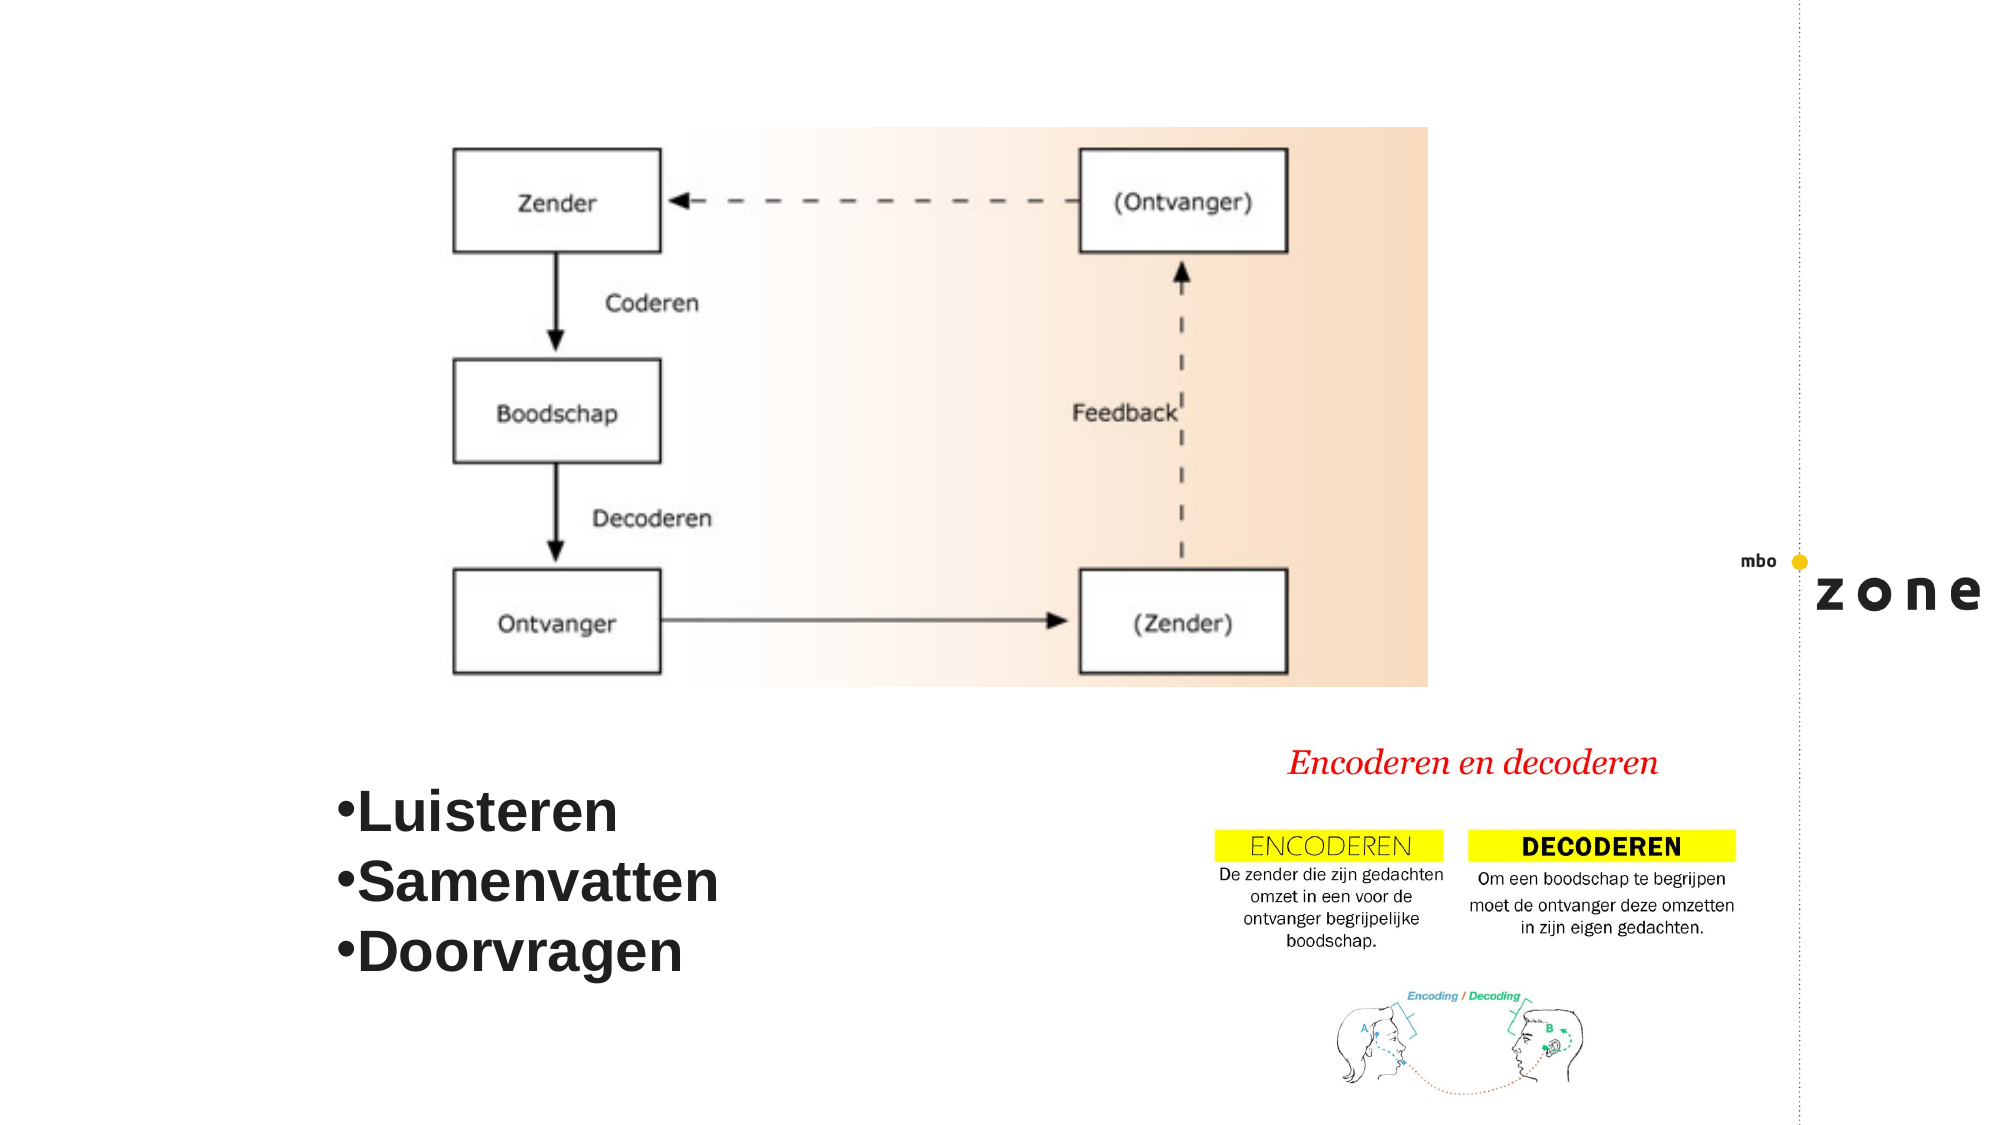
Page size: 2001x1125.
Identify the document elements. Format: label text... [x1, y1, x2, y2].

picture [293, 127, 1428, 687]
list Luisteren Samenvatten Doorvragen [336, 283, 1607, 998]
picture [1196, 0, 2001, 1125]
